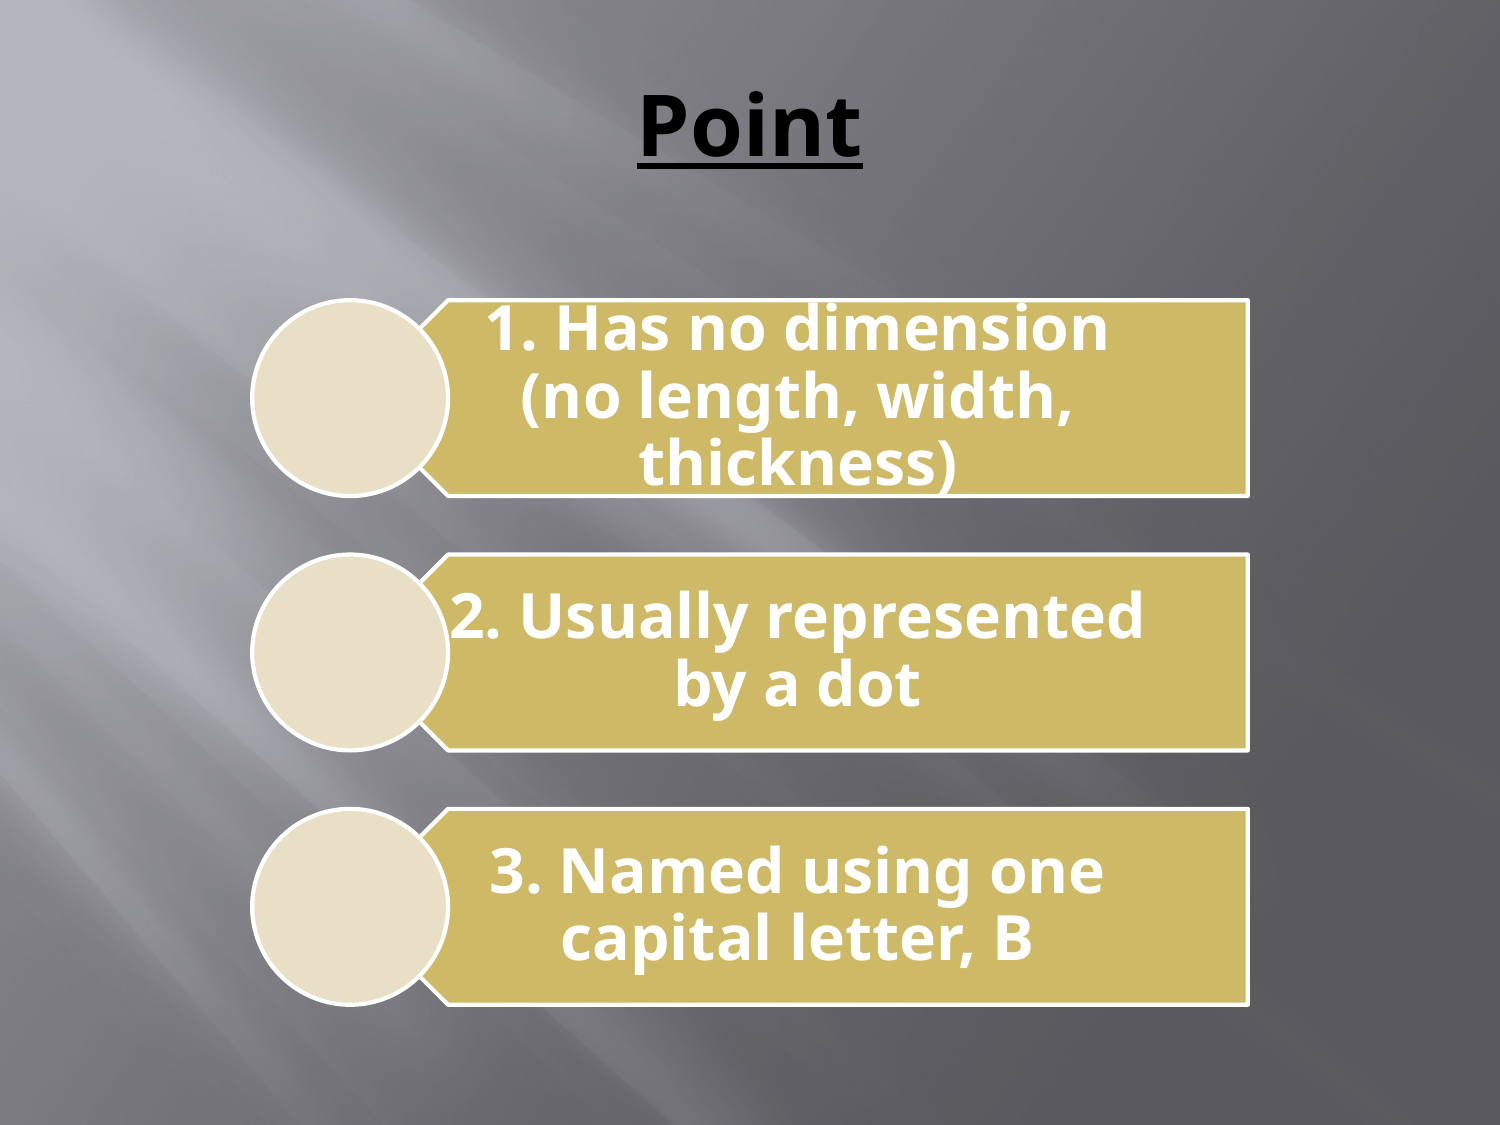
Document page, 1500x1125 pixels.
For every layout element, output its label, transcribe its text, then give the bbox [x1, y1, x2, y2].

title Point [75, 45, 1425, 200]
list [74, 299, 1426, 1006]
